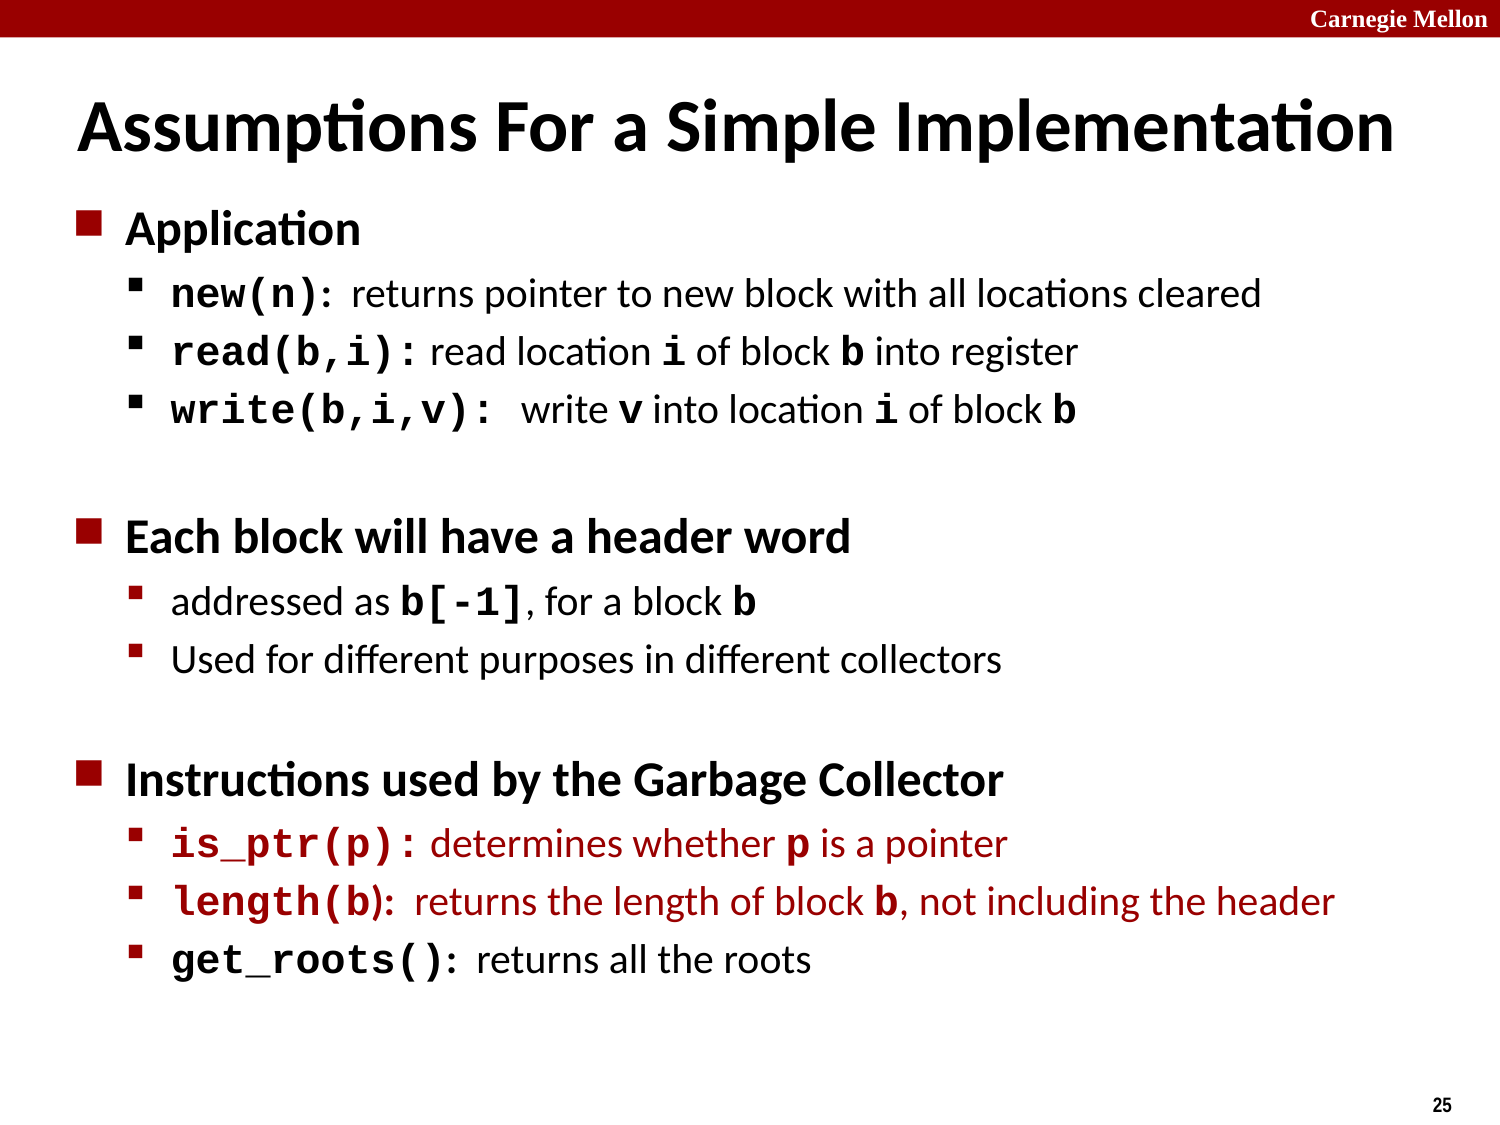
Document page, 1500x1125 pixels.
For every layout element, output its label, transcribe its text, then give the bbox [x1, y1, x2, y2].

title Assumptions For a Simple Implementation [62, 80, 1451, 176]
list Application new(n): returns pointer to new block with all locations cleared read(b,i): read location i of block b into register write(b,i,v): write v into location i of block b Each block will have a header word addressed as b[-1], for a block b Used for different purposes in different collectors Instructions used by the Garbage Collector is_ptr(p): determines whether p is a pointer length(b): returns the length of block b, not including the header get_roots(): returns all the roots [62, 192, 1491, 1076]
